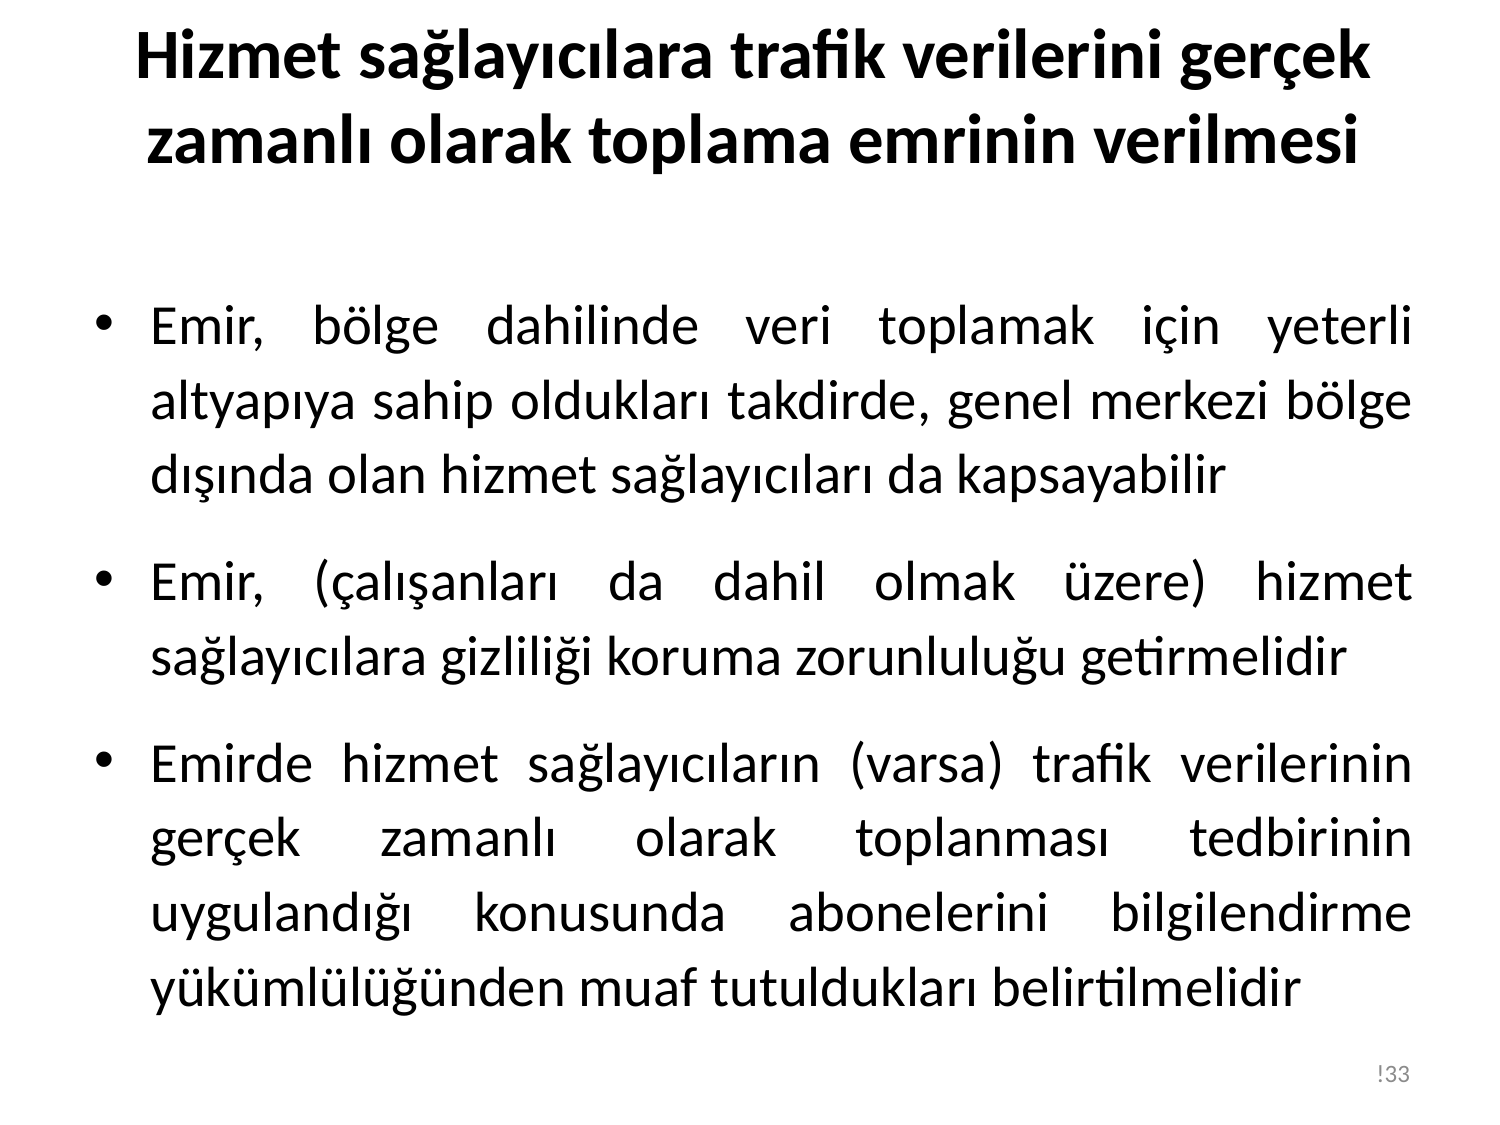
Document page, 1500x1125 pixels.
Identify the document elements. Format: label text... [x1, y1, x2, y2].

title Hizmet sağlayıcılara trafik verilerini gerçek zamanlı olarak toplama emrinin verilmesi [54, 0, 1455, 188]
slide_number !33 [1074, 1042, 1425, 1103]
list Emir, bölge dahilinde veri toplamak için yeterli altyapıya sahip oldukları takdirde, genel merkezi bölge dışında olan hizmet sağlayıcıları da kapsayabilir Emir, (çalışanları da dahil olmak üzere) hizmet sağlayıcılara gizliliği koruma zorunluluğu getirmelidir Emirde hizmet sağlayıcıların (varsa) trafik verilerinin gerçek zamanlı olarak toplanması tedbirinin uygulandığı konusunda abonelerini bilgilendirme yükümlülüğünden muaf tutuldukları belirtilmelidir [79, 273, 1430, 1043]
